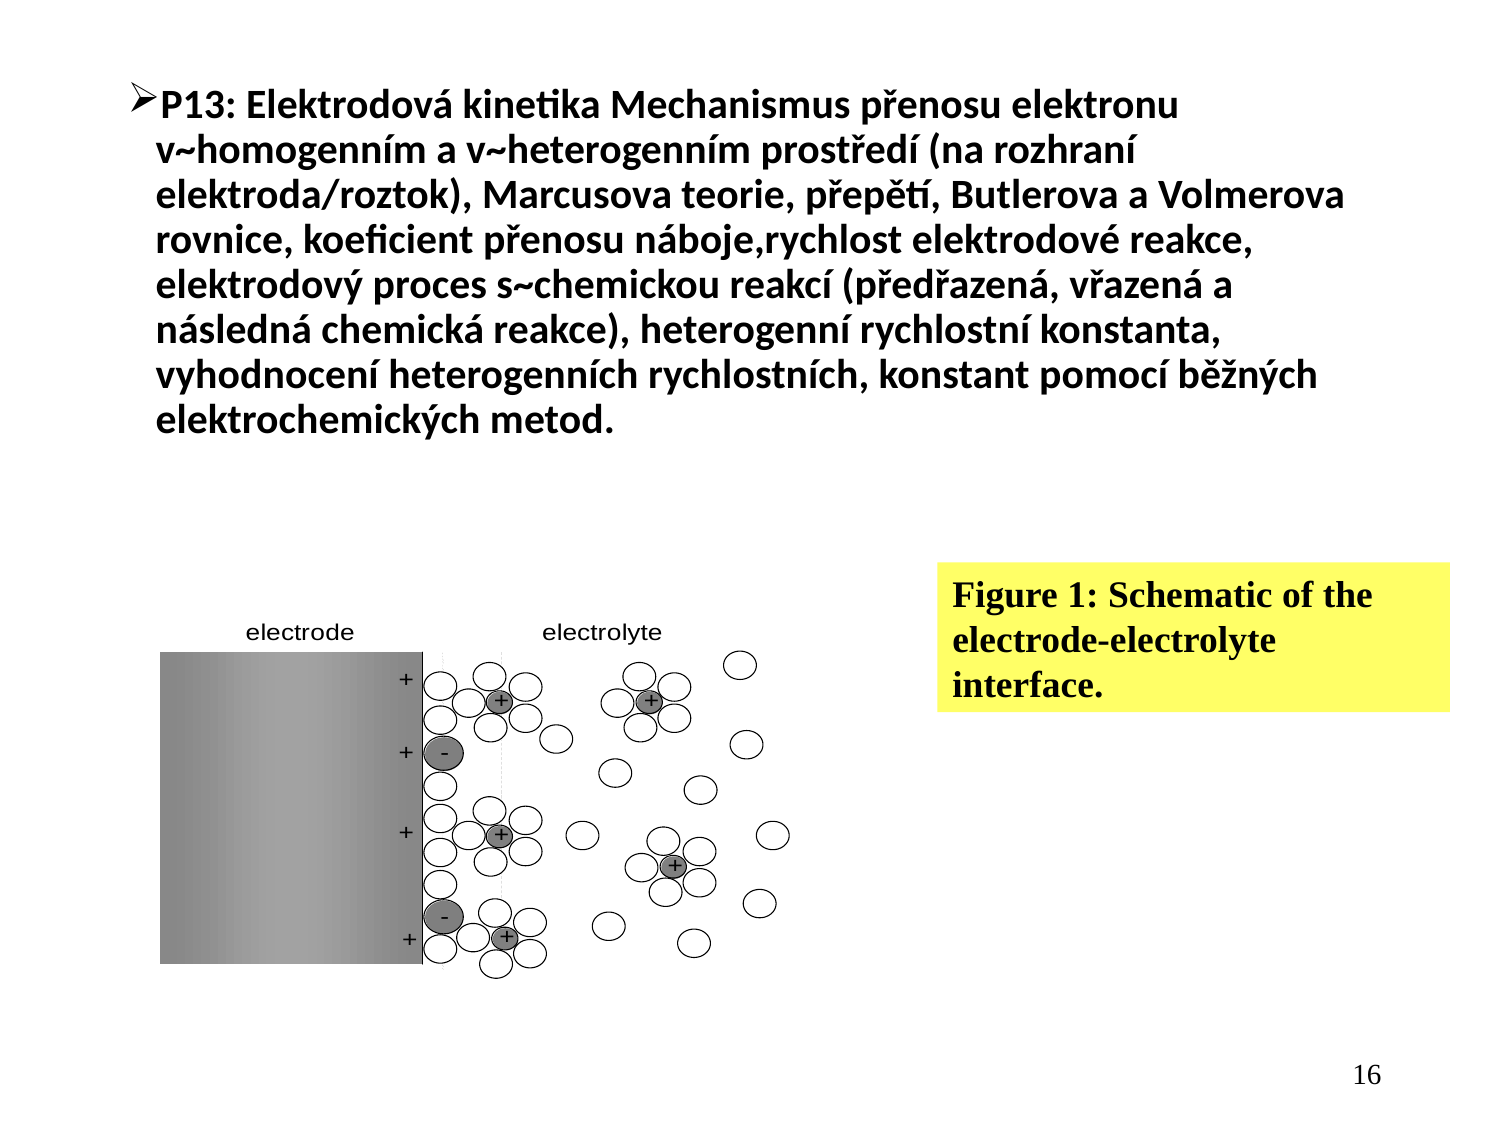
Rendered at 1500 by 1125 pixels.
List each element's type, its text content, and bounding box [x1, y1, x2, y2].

list P13: Elektrodová kinetika Mechanismus přenosu elektronu v~homogenním a v~heterogenním prostředí (na rozhraní elektroda/roztok), Marcusova teorie, přepětí, Butlerova a Volmerova rovnice, koeficient přenosu náboje,rychlost elektrodové reakce, elektrodový proces s~chemickou reakcí (předřazená, vřazená a následná chemická reakce), heterogenní rychlostní konstanta, vyhodnocení heterogenních rychlostních, konstant pomocí běžných elektrochemických metod. [112, 75, 1388, 488]
text_box Figure 1: Schematic of the electrode-electrolyte interface. [937, 562, 1450, 713]
slide_number 16 [1059, 1042, 1397, 1103]
picture [74, 544, 863, 1055]
